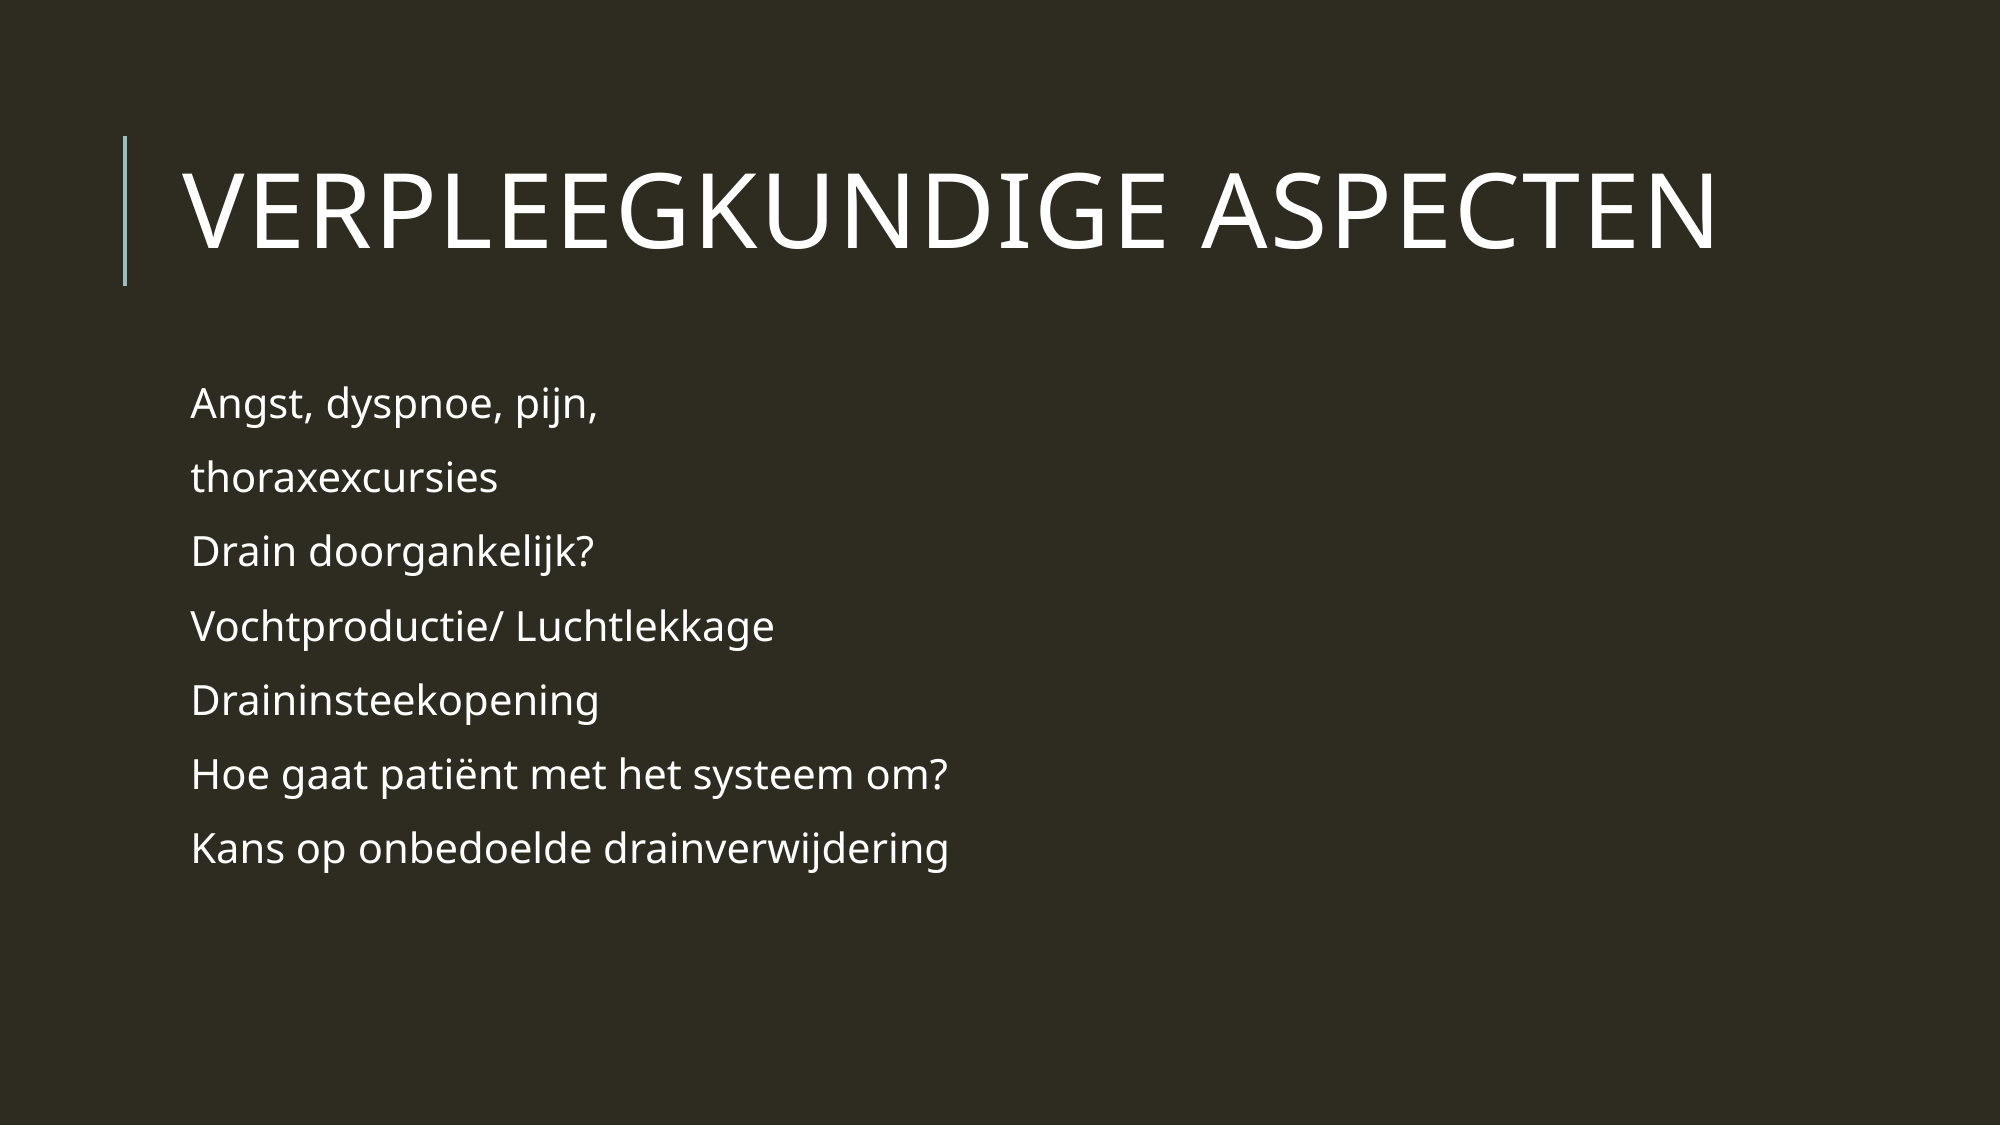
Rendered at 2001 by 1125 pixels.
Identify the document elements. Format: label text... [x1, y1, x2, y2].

list Angst, dyspnoe, pijn, thoraxexcursies Drain doorgankelijk? Vochtproductie/ Luchtlekkage Draininsteekopening Hoe gaat patiënt met het systeem om? Kans op onbedoelde drainverwijdering [168, 375, 1763, 1035]
title Verpleegkundige aspecten [168, 96, 1763, 342]
